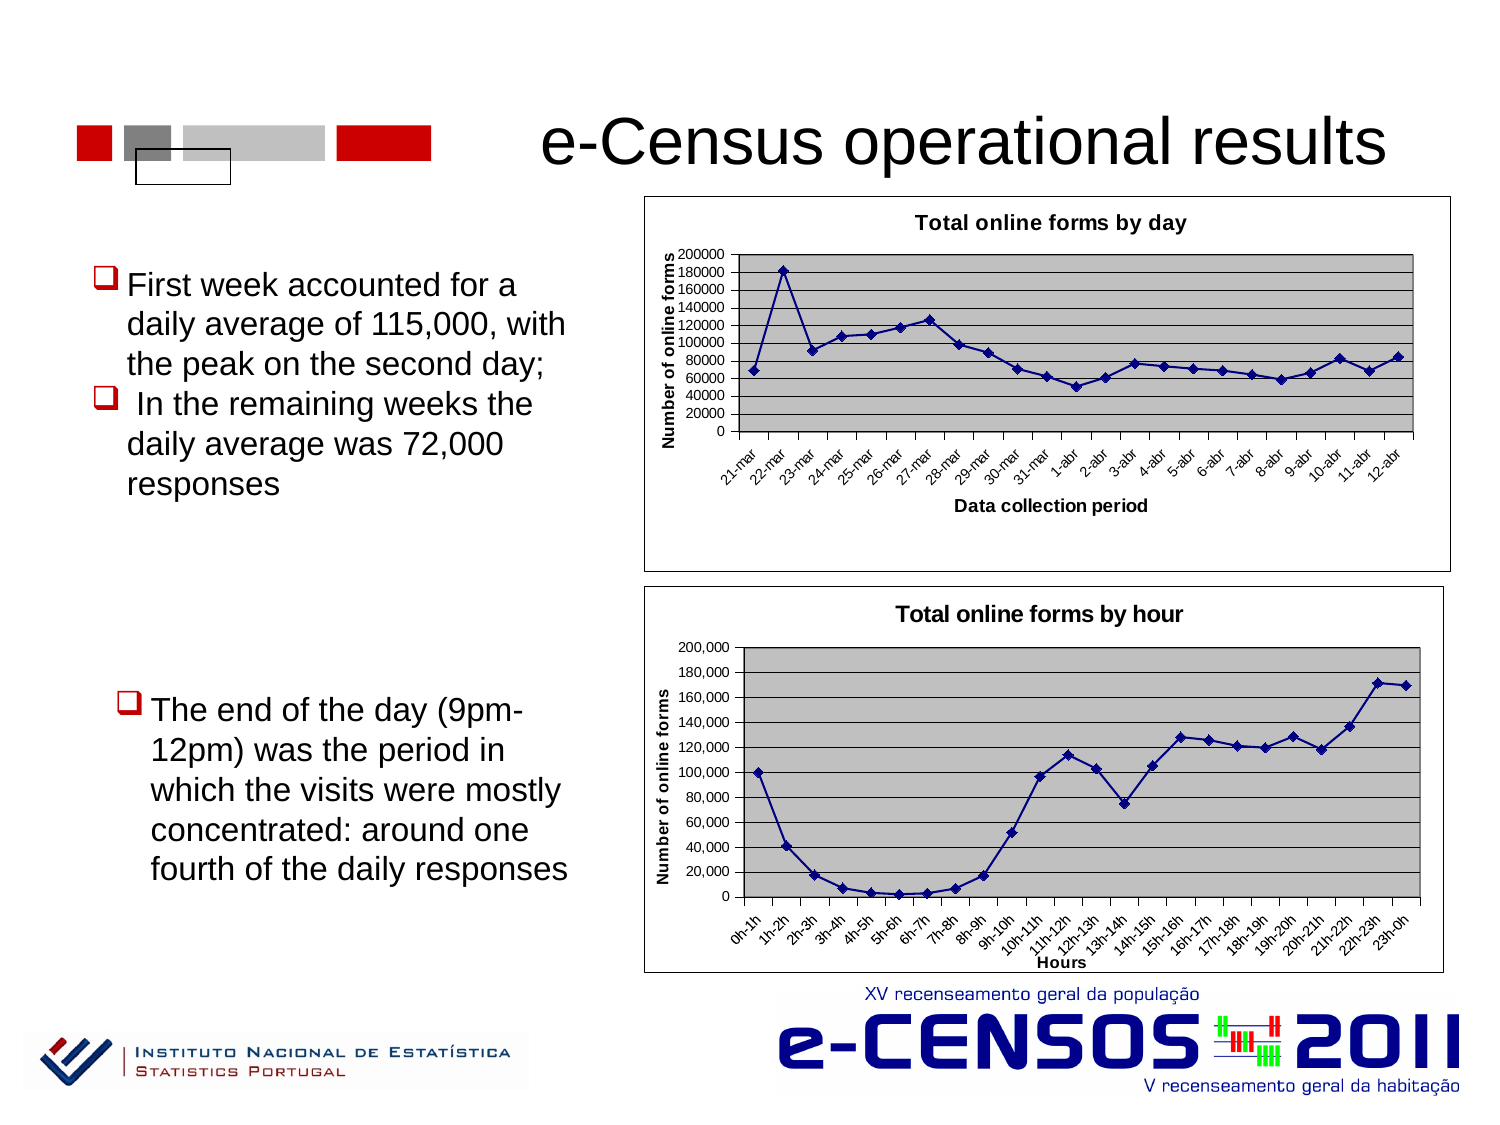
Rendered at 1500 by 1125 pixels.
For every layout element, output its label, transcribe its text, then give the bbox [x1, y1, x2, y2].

chart [643, 585, 1444, 977]
picture [773, 987, 1459, 1096]
text_box e-Census operational results [525, 90, 1436, 185]
picture [23, 1031, 529, 1090]
text_box First week accounted for a daily average of 115,000, with the peak on the second day; In the remaining weeks the daily average was 72,000 responses [76, 255, 597, 510]
chart [643, 196, 1452, 573]
text_box The end of the day (9pm-12pm) was the period in which the visits were mostly concentrated: around one fourth of the daily responses [100, 680, 597, 895]
